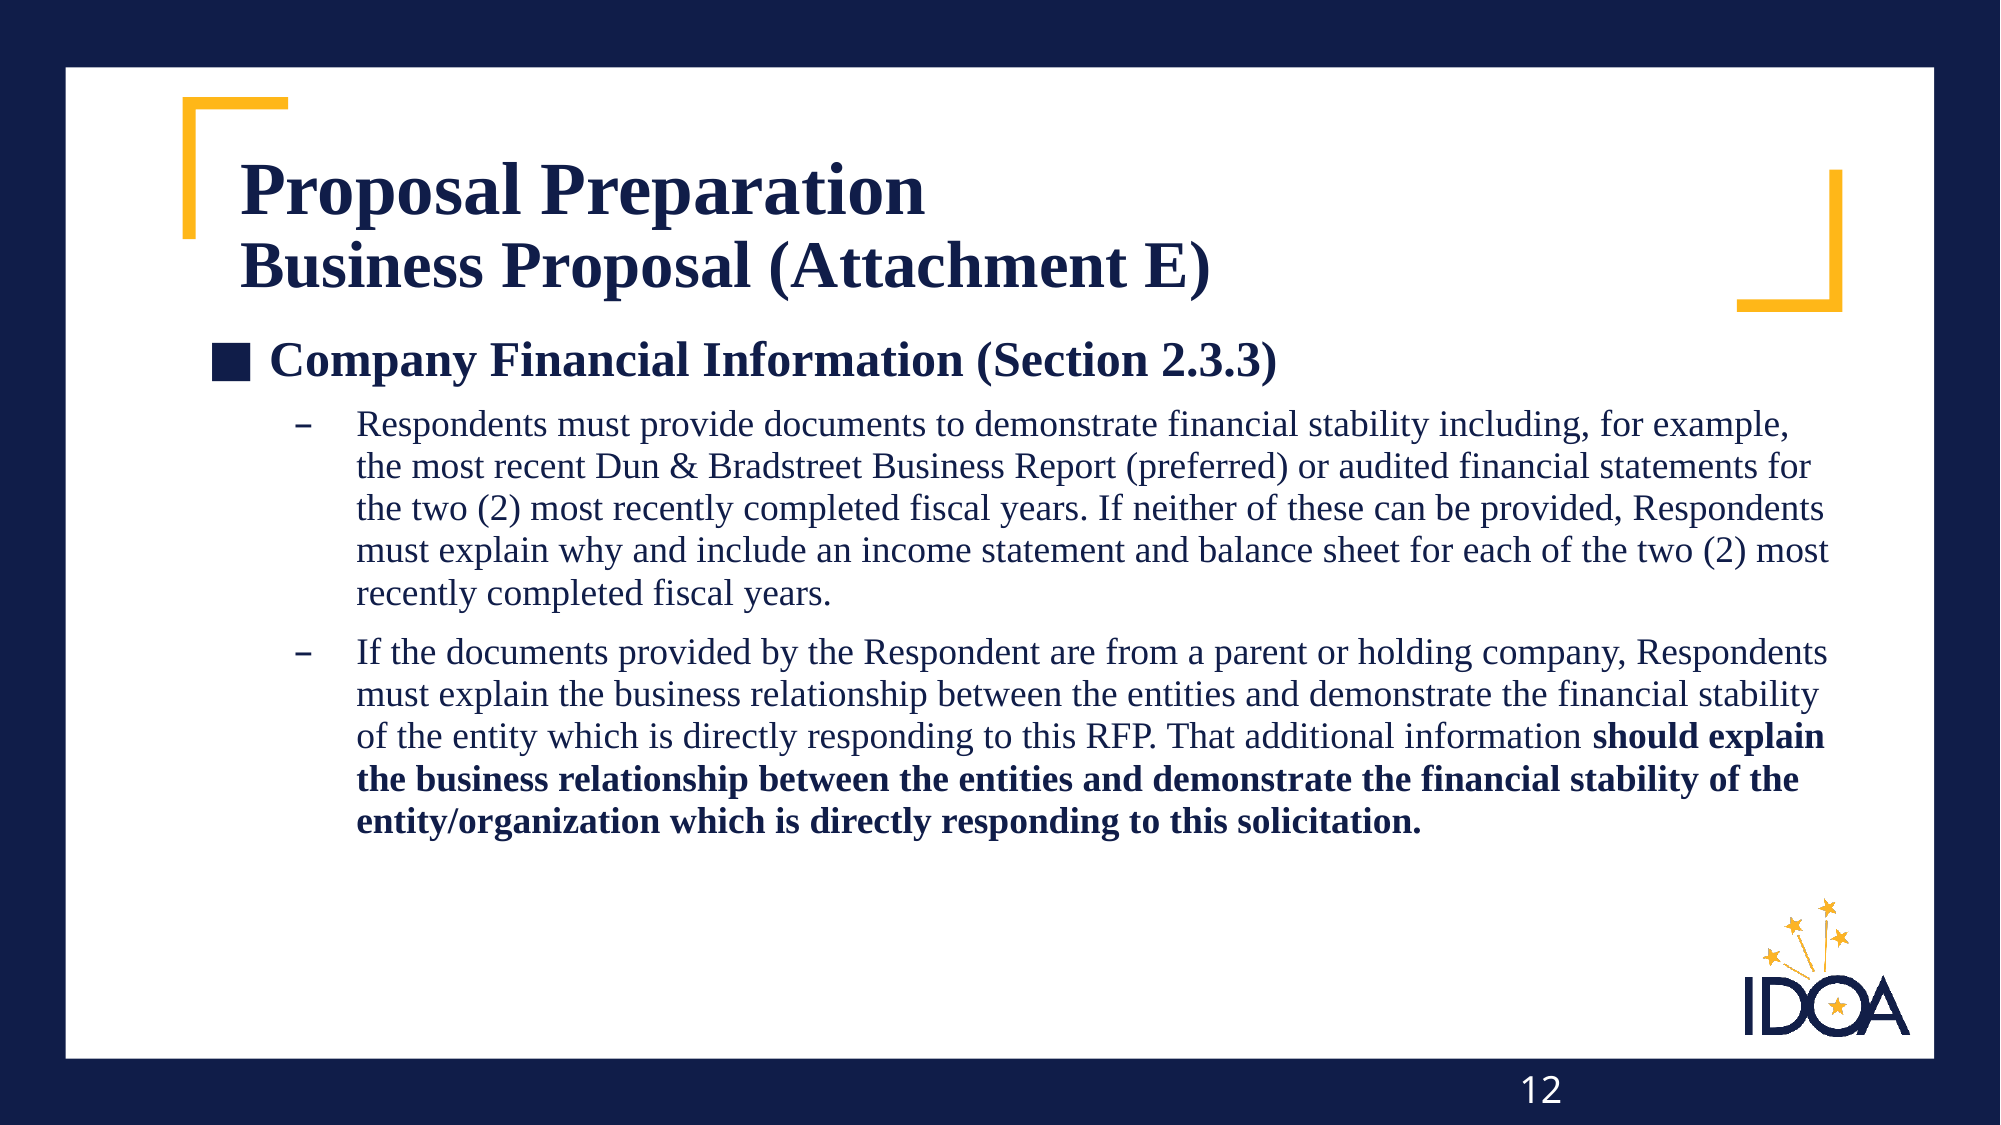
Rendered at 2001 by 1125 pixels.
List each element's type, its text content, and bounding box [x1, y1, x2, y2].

title Proposal Preparation Business Proposal (Attachment E) [225, 142, 1800, 279]
slide_number 12 [1504, 1058, 1767, 1125]
list Company Financial Information (Section 2.3.3) Respondents must provide documents to demonstrate financial stability including, for example, the most recent Dun & Bradstreet Business Report (preferred) or audited financial statements for the two (2) most recently completed fiscal years. If neither of these can be provided, Respondents must explain why and include an income statement and balance sheet for each of the two (2) most recently completed fiscal years. If the documents provided by the Respondent are from a parent or holding company, Respondents must explain the business relationship between the entities and demonstrate the financial stability of the entity which is directly responding to this RFP. That additional information should explain the business relationship between the entities and demonstrate the financial stability of the entity/organization which is directly responding to this solicitation. [191, 330, 1851, 1008]
picture [1702, 857, 1959, 1114]
